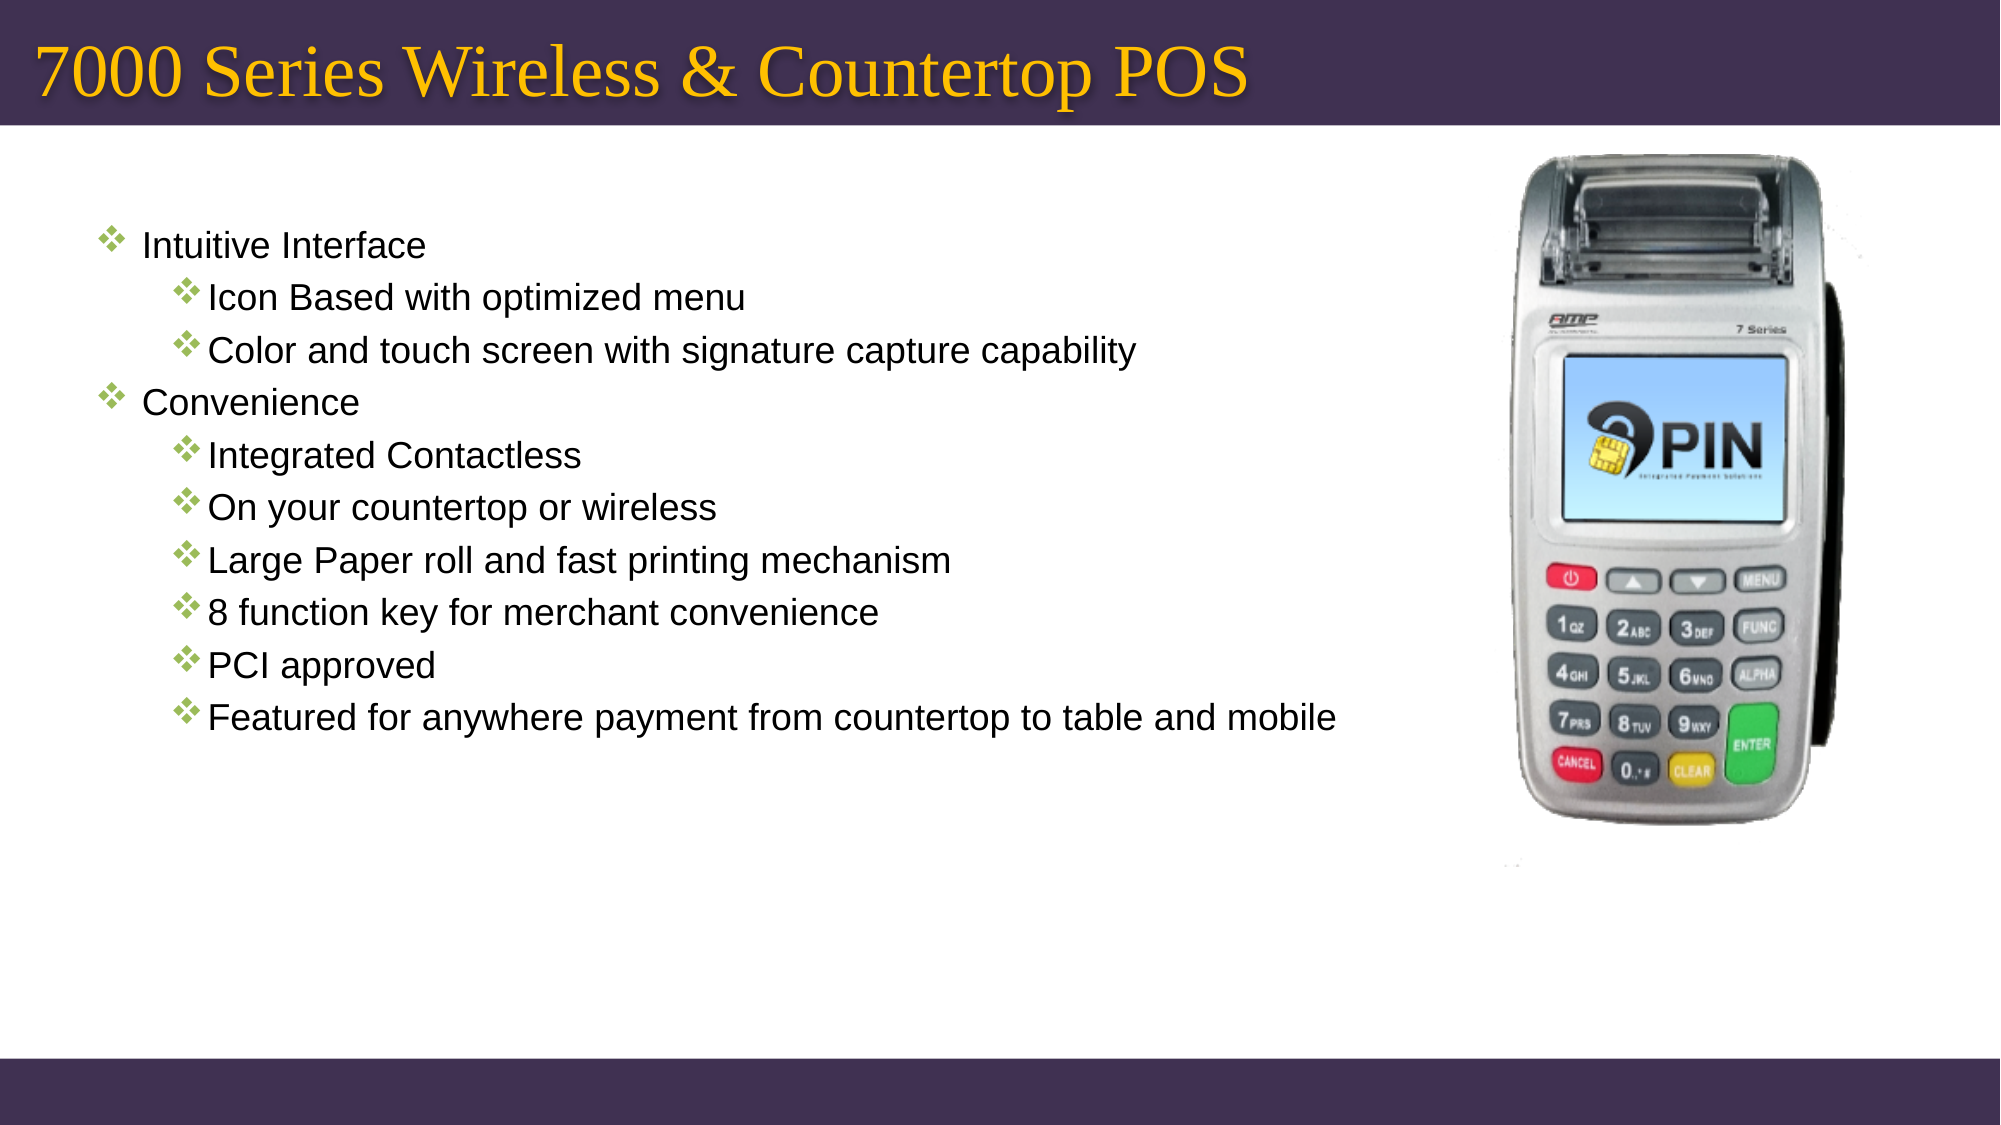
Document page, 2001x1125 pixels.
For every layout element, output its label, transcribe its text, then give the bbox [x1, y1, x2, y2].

text_box 7000 Series Wireless & Countertop POS [0, 13, 1501, 121]
picture [1487, 154, 1869, 868]
text_box Intuitive Interface Icon Based with optimized menu Color and touch screen with signature capture capability Convenience Integrated Contactless On your countertop or wireless Large Paper roll and fast printing mechanism 8 function key for merchant convenience PCI approved Featured for anywhere payment from countertop to table and mobile [4, 160, 1476, 903]
